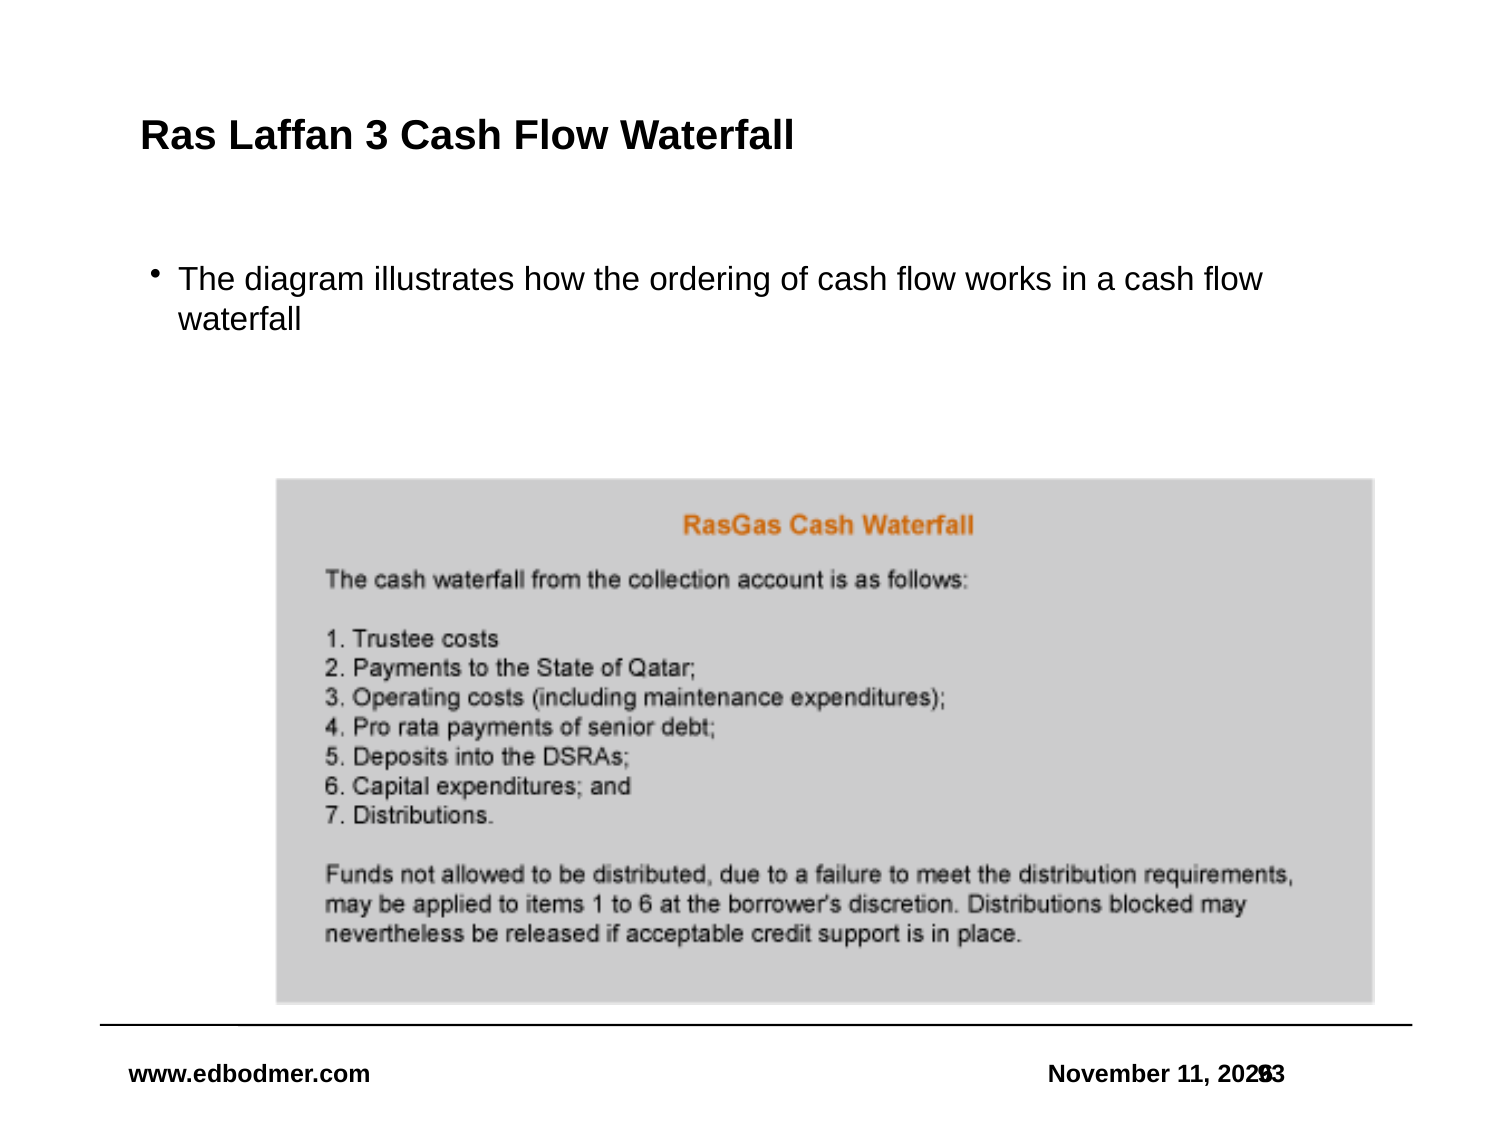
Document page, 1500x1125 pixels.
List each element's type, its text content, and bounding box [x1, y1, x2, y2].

title Ras Laffan 3 Cash Flow Waterfall [124, 99, 1288, 226]
list The diagram illustrates how the ordering of cash flow works in a cash flow waterfall [124, 249, 1376, 1013]
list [274, 478, 1376, 1006]
